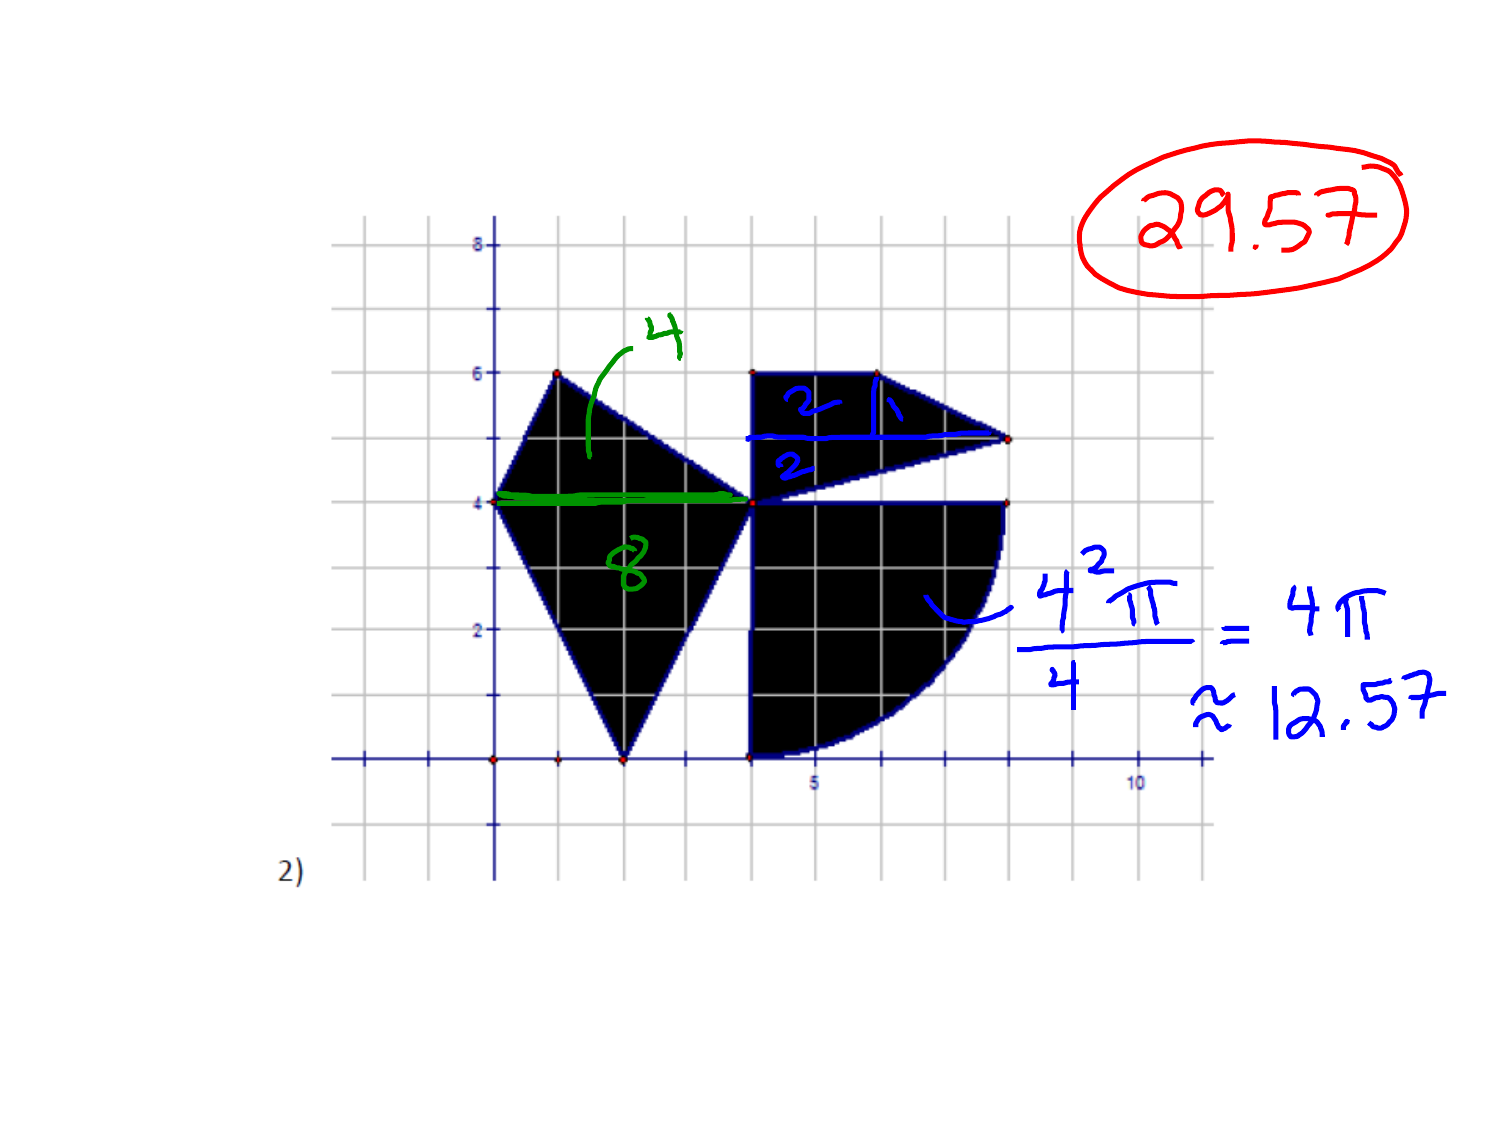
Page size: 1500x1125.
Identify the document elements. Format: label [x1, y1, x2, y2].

text_box [1079, 140, 1407, 297]
text_box [1337, 589, 1386, 611]
text_box [1287, 688, 1324, 738]
picture [244, 198, 1256, 926]
text_box [1410, 692, 1447, 699]
text_box [1308, 586, 1314, 636]
text_box [1342, 720, 1349, 730]
text_box [1289, 585, 1310, 610]
text_box [1413, 697, 1428, 719]
text_box [1403, 671, 1431, 696]
text_box [1362, 679, 1396, 729]
text_box [1361, 602, 1369, 640]
text_box [1273, 686, 1277, 740]
